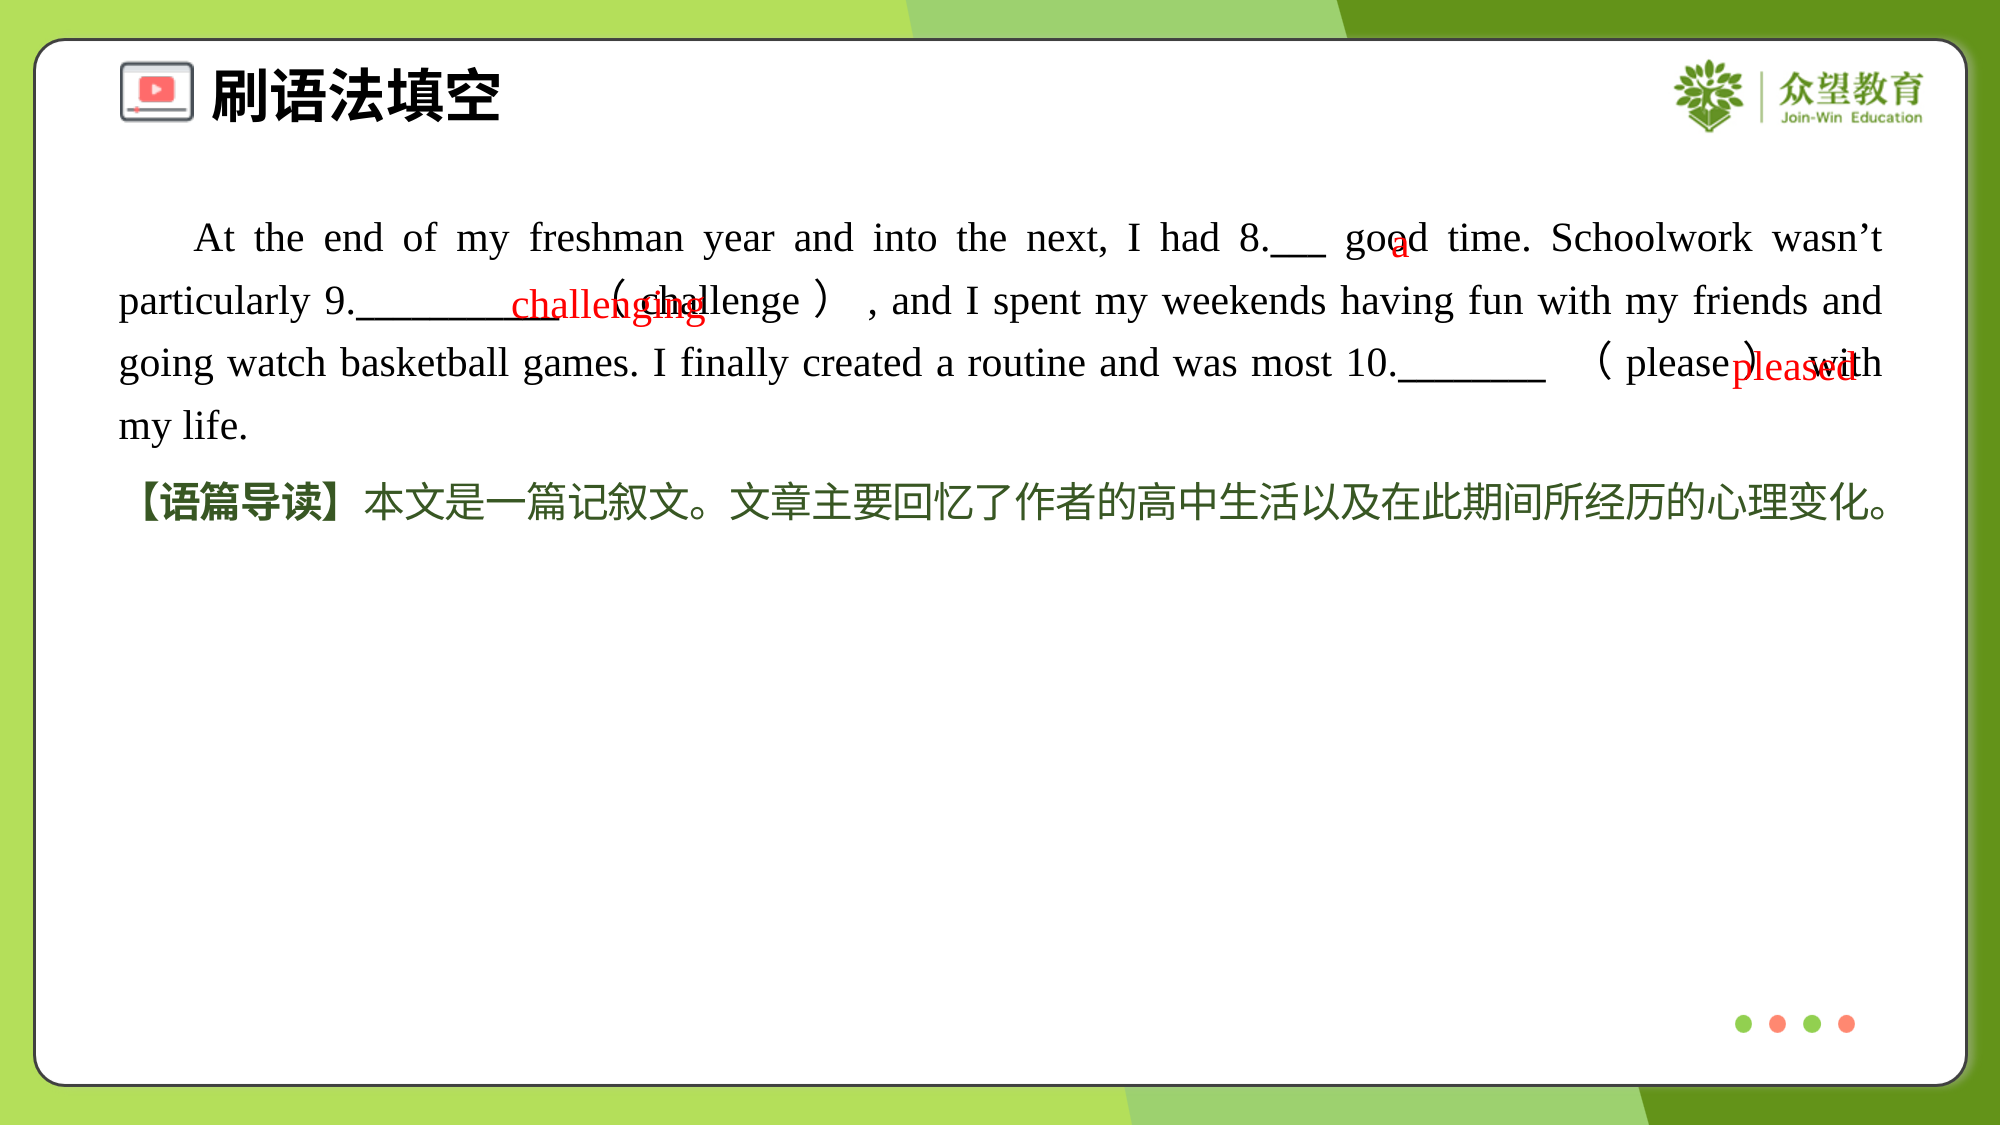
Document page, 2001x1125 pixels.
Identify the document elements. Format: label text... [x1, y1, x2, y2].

text_box 【语篇导读】本文是一篇记叙文。文章主要回忆了作者的高中生活以及在此期间所经历的心理变化。 [118, 463, 1925, 527]
text_box challenging [496, 264, 721, 327]
text_box At the end of my freshman year and into the next, I had 8.___ good time. Schoolwork wasn’t particularly 9.___________ （challenge）, and I spent my weekends having fun with my friends and going watch basketball games. I finally created a routine and was most 10.________ （please） with my life. [118, 147, 1883, 461]
text_box pleased [1717, 326, 1873, 390]
text_box a [1375, 203, 1425, 267]
picture [0, 0, 2000, 1125]
